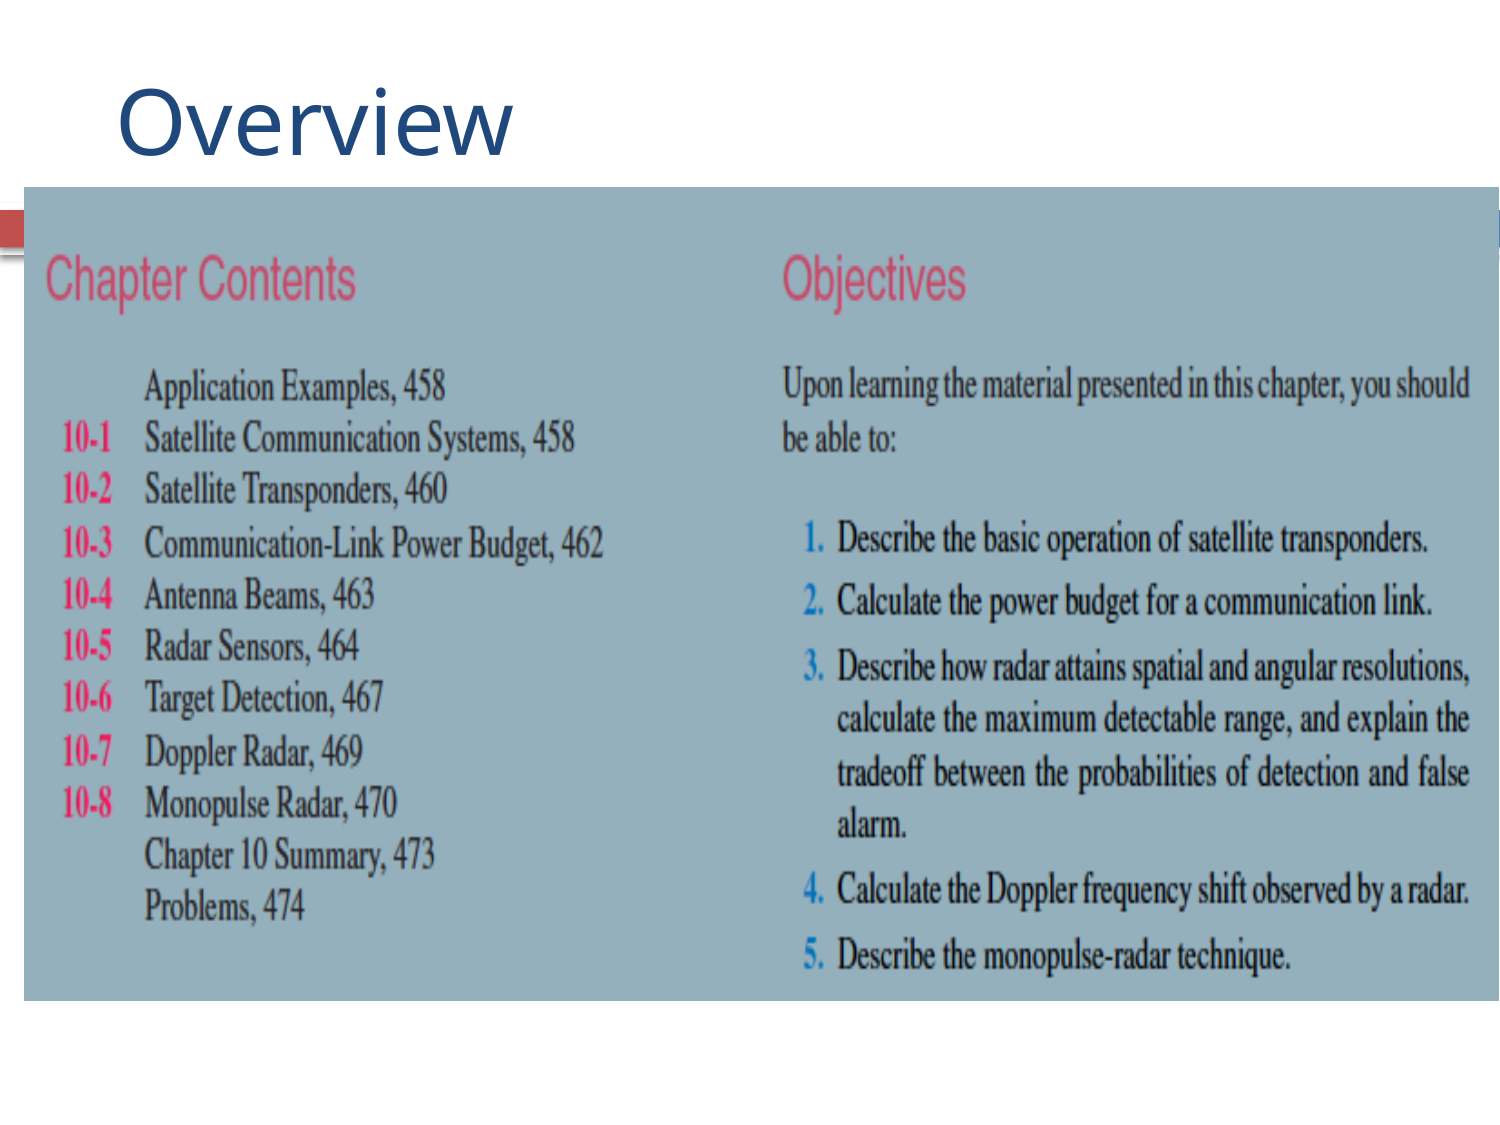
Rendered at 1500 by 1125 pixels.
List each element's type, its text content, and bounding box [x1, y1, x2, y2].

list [24, 187, 1500, 1001]
title Overview [100, 37, 1438, 187]
